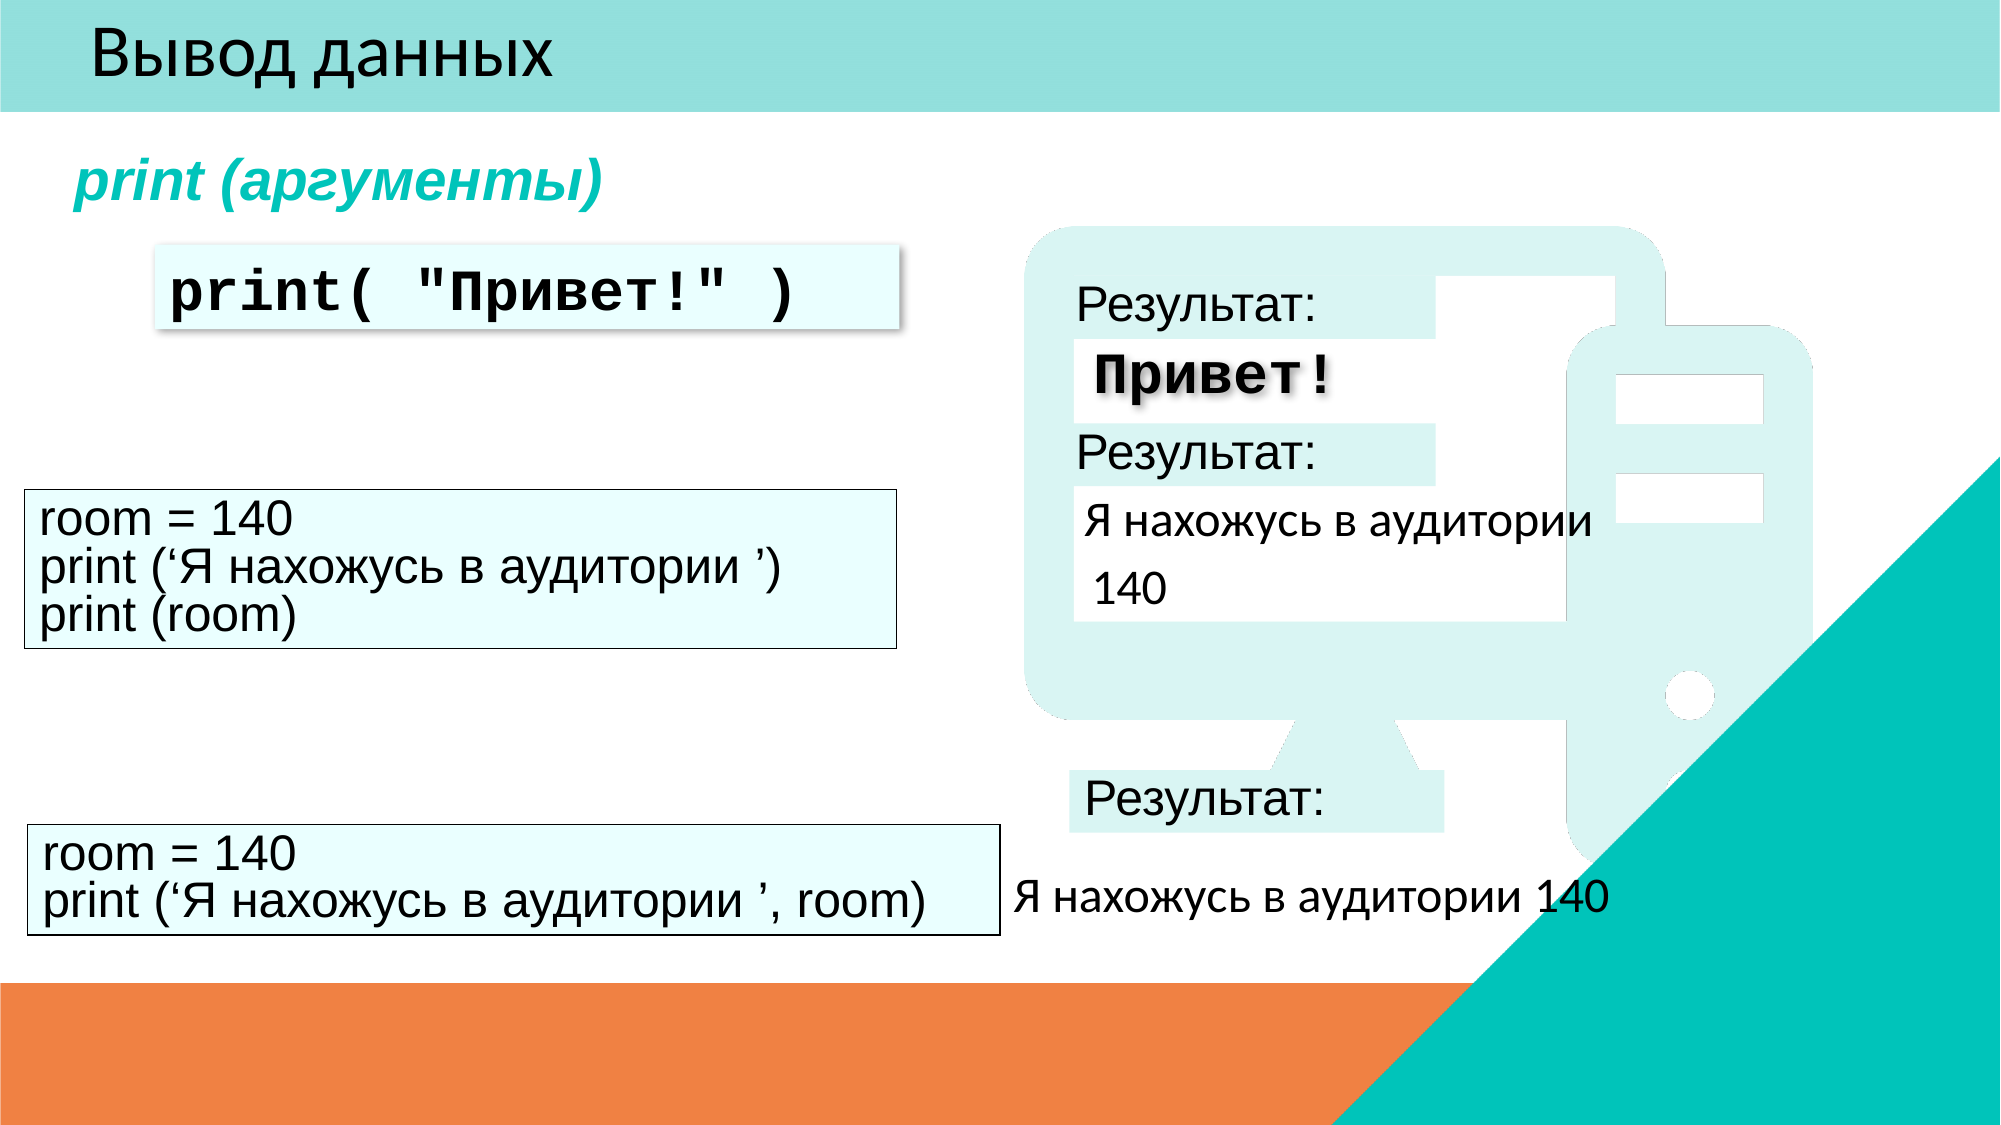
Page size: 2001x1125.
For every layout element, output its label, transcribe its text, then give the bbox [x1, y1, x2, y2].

text_box room = 140 print (‘Я нахожусь в аудитории ’) print (room) [24, 489, 897, 649]
text_box room = 140 print (‘Я нахожусь в аудитории ’, room) [27, 824, 1000, 935]
text_box Я нахожусь в аудитории 140 [998, 854, 1329, 930]
text_box print( "Привет!" ) [154, 244, 900, 330]
picture [0, 226, 2000, 1125]
picture [0, 0, 2000, 112]
text_box print (аргументы) [60, 134, 1383, 220]
